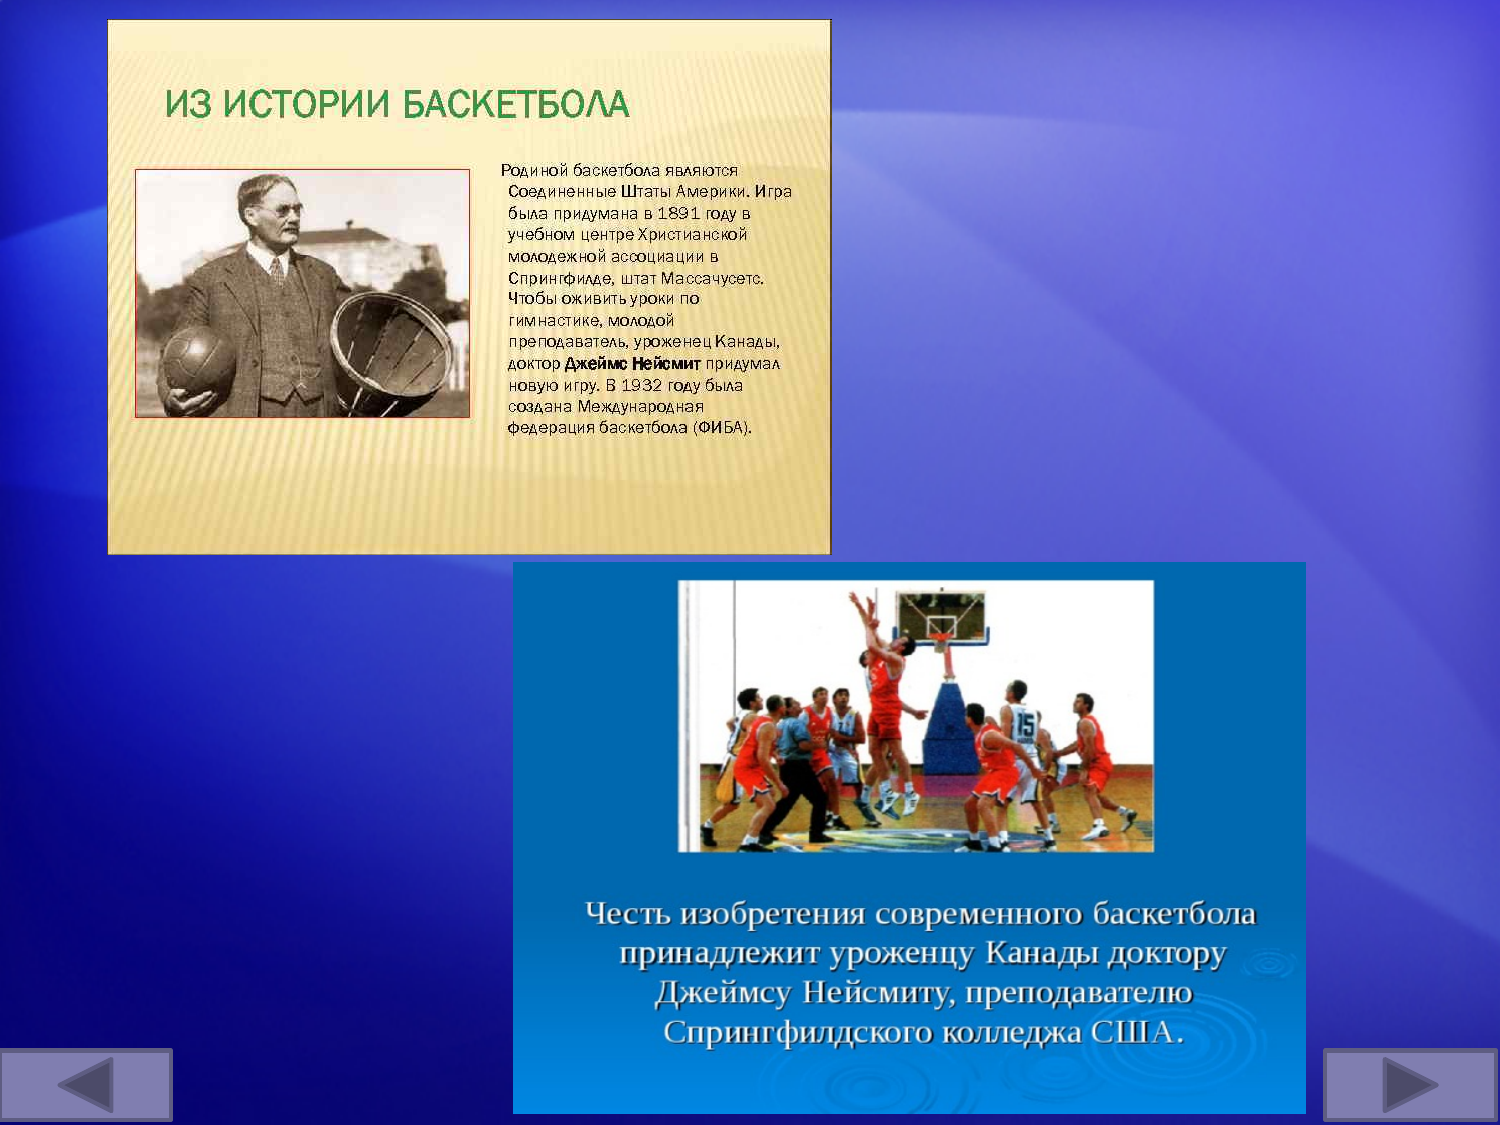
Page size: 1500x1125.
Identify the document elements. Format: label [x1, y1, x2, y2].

text_box [0, 1048, 173, 1122]
title [95, 35, 508, 1043]
title [835, 35, 1463, 1043]
picture [0, 0, 1500, 1125]
text_box [1323, 1048, 1498, 1122]
